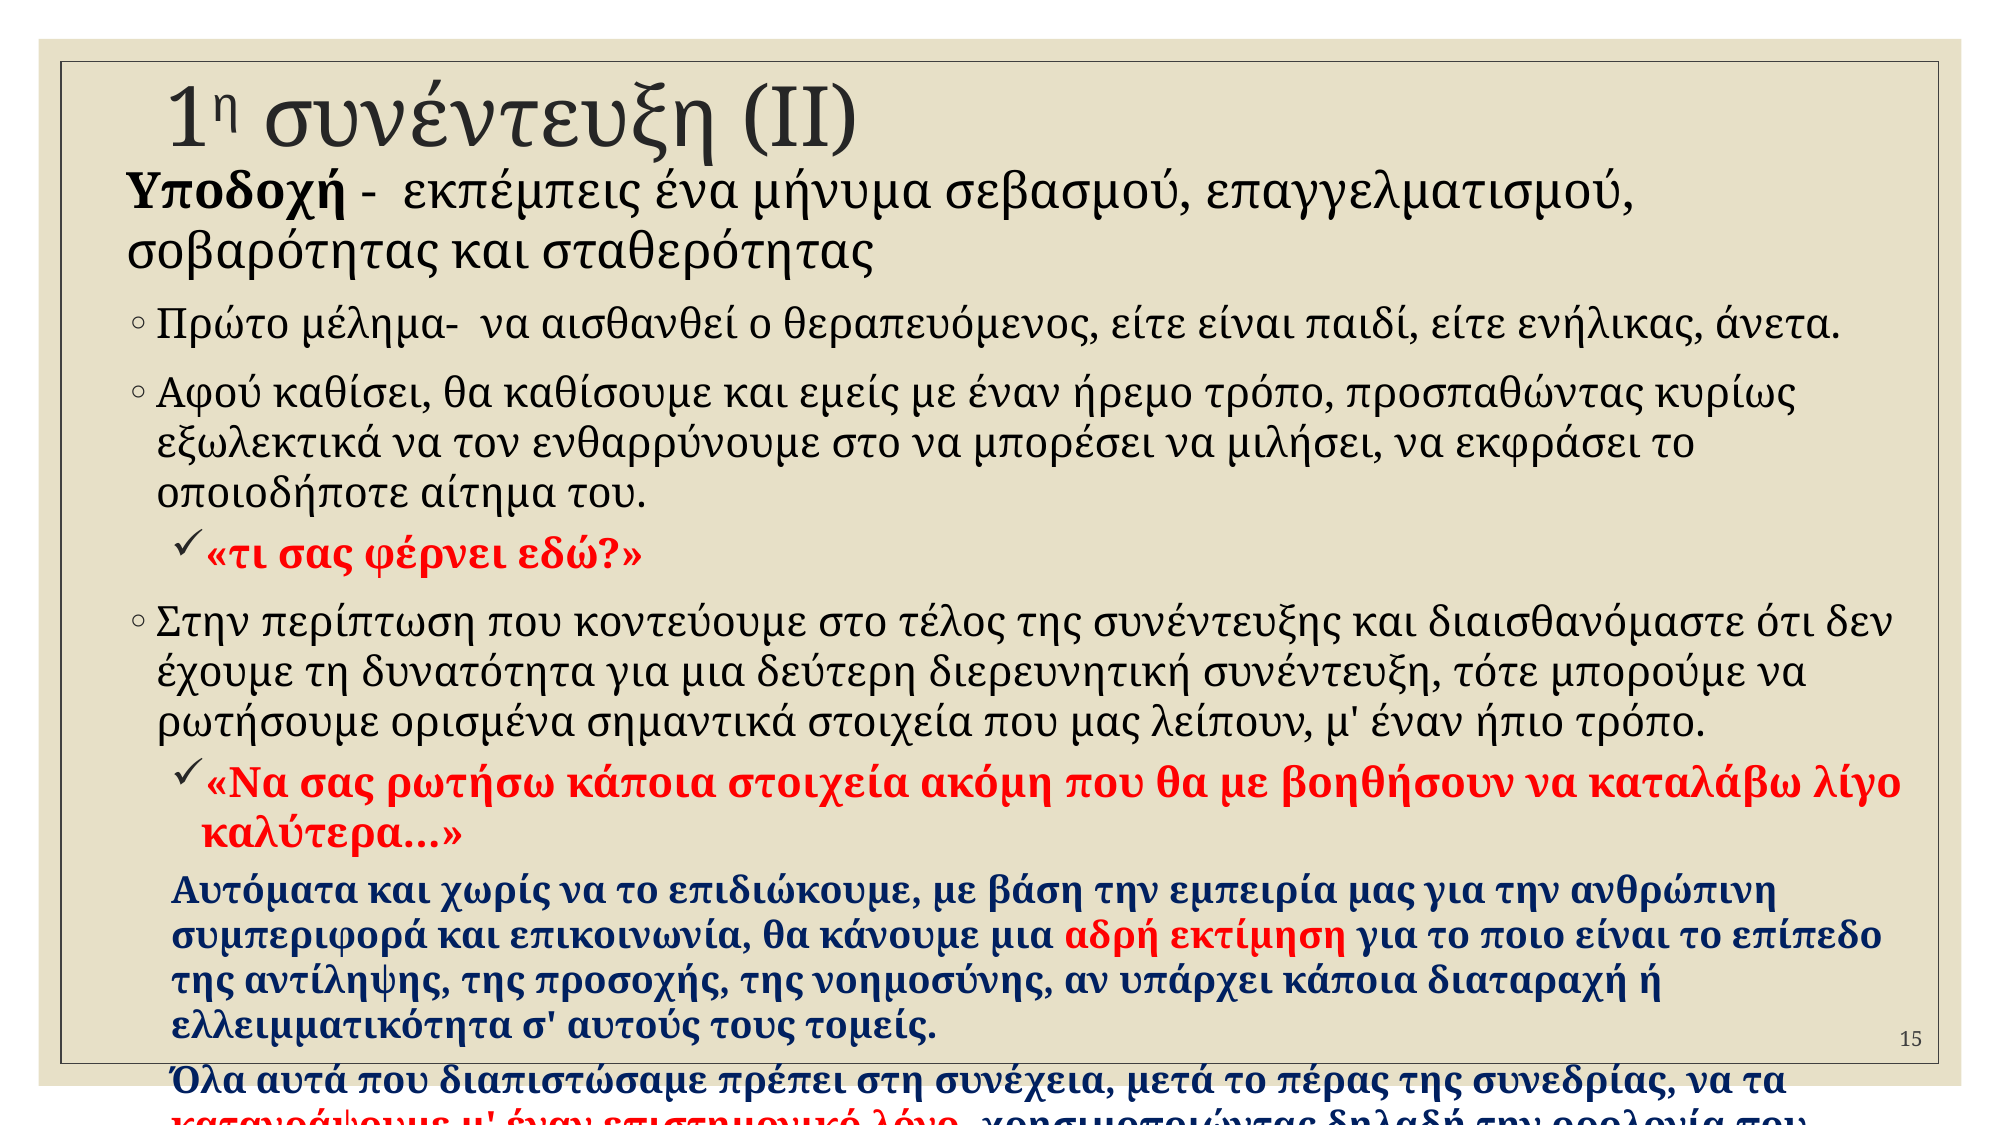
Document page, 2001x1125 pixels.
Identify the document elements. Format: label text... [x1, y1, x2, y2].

title 1η συνέντευξη (ΙΙ) [150, 63, 1801, 150]
slide_number 15 [1697, 1019, 1938, 1062]
list Υποδοχή - εκπέμπεις ένα μήνυμα σεβασμού, επαγγελματισμού, σοβαρότητας και σταθερότητας Πρώτο μέλημα- να αισθανθεί ο θεραπευόμενος, είτε είναι παιδί, είτε ενήλικας, άνετα. Αφού καθίσει, θα καθίσουμε και εμείς με έναν ήρεμο τρόπο, προσπαθώντας κυρίως εξωλεκτικά να τον ενθαρρύνουμε στο να μπορέσει να μιλήσει, να εκφράσει το οποιοδήποτε αίτημα του. «τι σας φέρνει εδώ?» Στην περίπτωση που κοντεύουμε στο τέλος της συνέντευξης και διαισθανόμαστε ότι δεν έχουμε τη δυνατότητα για μια δεύτερη διερευνητική συνέντευξη, τότε μπορούμε να ρωτήσουμε ορισμένα σημαντικά στοιχεία που μας λείπουν, μ' έναν ήπιο τρόπο. «Να σας ρωτήσω κάποια στοιχεία ακόμη που θα με βοηθήσουν να καταλάβω λίγο καλύτερα…» Αυτόματα και χωρίς να το επιδιώκουμε, με βάση την εμπειρία μας για την ανθρώπινη συμπεριφορά και επικοινωνία, θα κάνουμε μια αδρή εκτίμηση για το ποιο είναι το επίπεδο της αντίληψης, της προσοχής, της νοημοσύνης, αν υπάρχει κάποια διαταραχή ή ελλειμματικότητα σ' αυτούς τους τομείς. Όλα αυτά που διαπιστώσαμε πρέπει στη συνέχεια, μετά το πέρας της συνεδρίας, να τα καταγράψουμε μ' έναν επιστημονικό λόγο, χρησιμοποιώντας δηλαδή την ορολογία που αποτελεί τον κώδικα επικοινωνίας μεταξύ των ειδικών. [111, 150, 1918, 1044]
